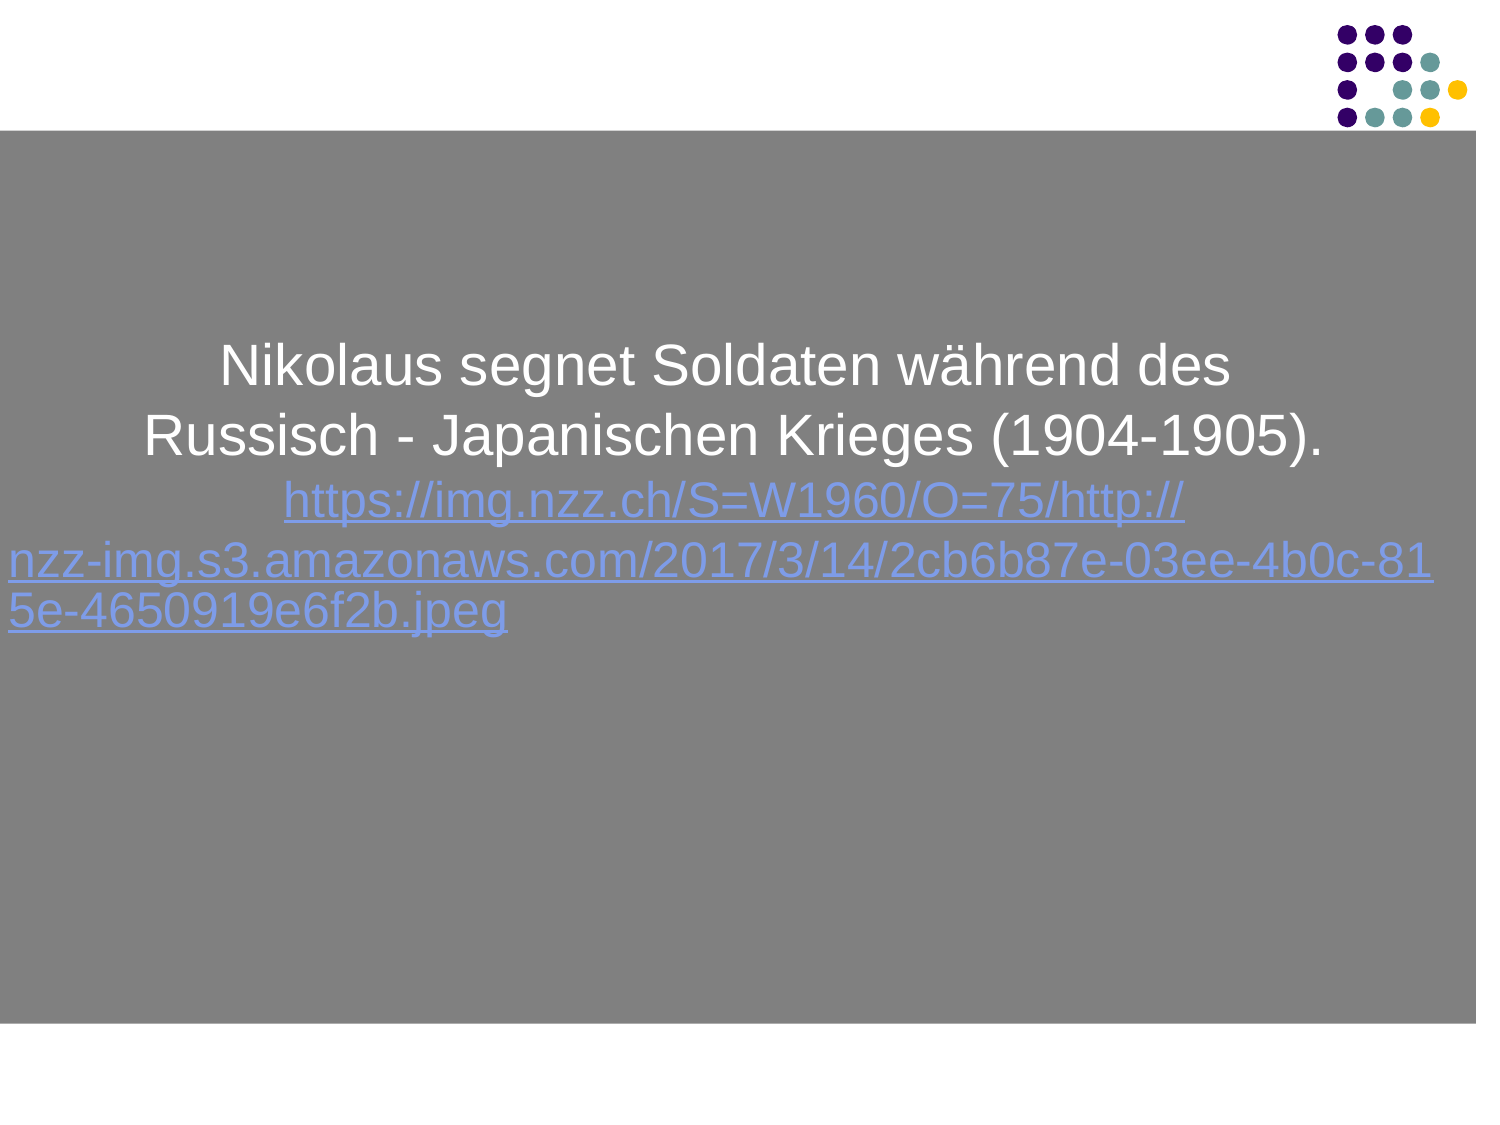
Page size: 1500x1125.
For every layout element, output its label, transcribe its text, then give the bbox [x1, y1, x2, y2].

text_box Nikolaus segnet Soldaten während des Russisch - Japanischen Krieges (1904-1905). https://img.nzz.ch/S=W1960/O=75/http://nzz-img.s3.amazonaws.com/2017/3/14/2cb6b87e-03ee-4b0c-815e-4650919e6f2b.jpeg [0, 130, 1476, 1024]
